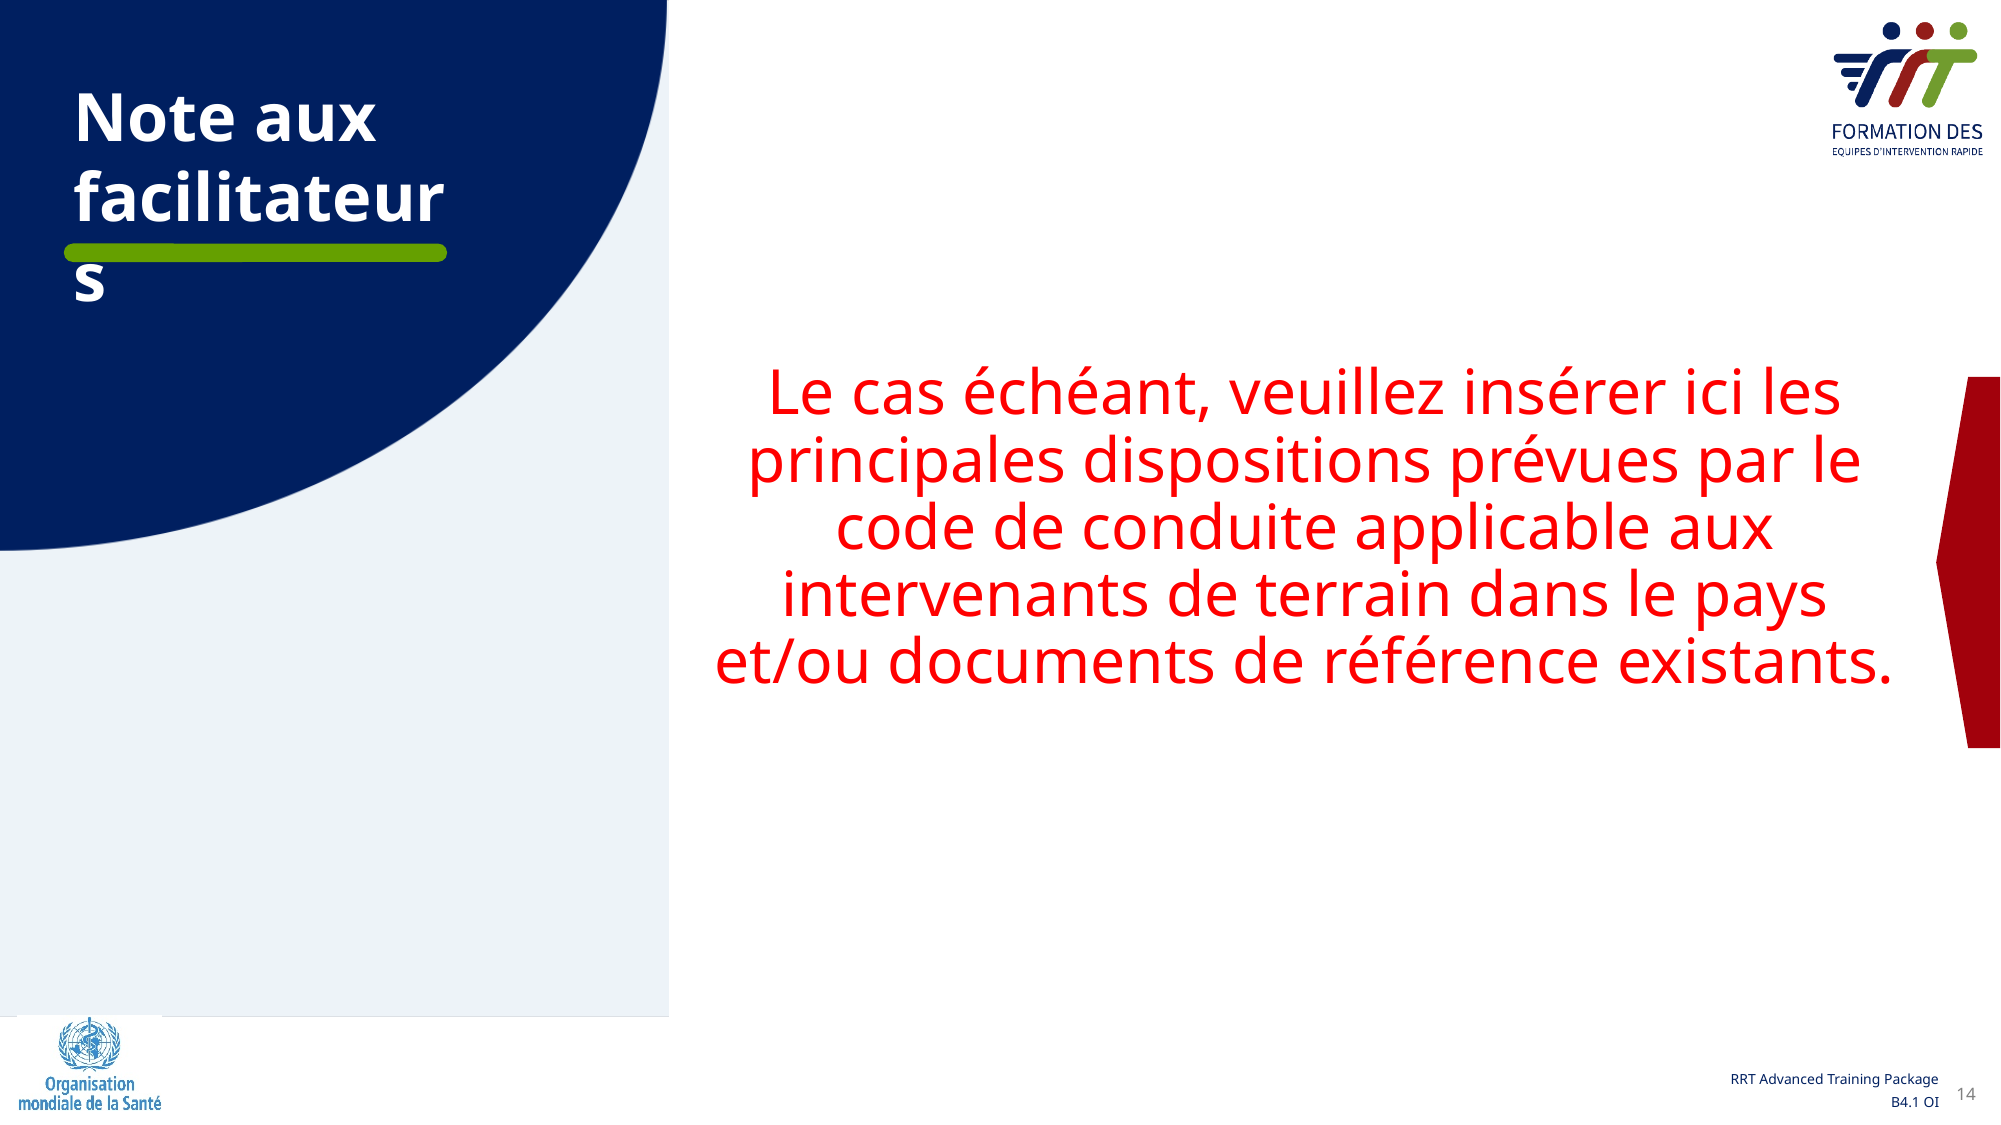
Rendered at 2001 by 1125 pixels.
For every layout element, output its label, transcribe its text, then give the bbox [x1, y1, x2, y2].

picture [0, 0, 669, 1111]
list Le cas échéant, veuillez insérer ici les principales dispositions prévues par le code de conduite applicable aux intervenants de terrain dans le pays et/ou documents de référence existants. [700, 353, 1910, 764]
picture [1832, 21, 1983, 157]
text_box Note aux facilitateurs [66, 67, 468, 323]
